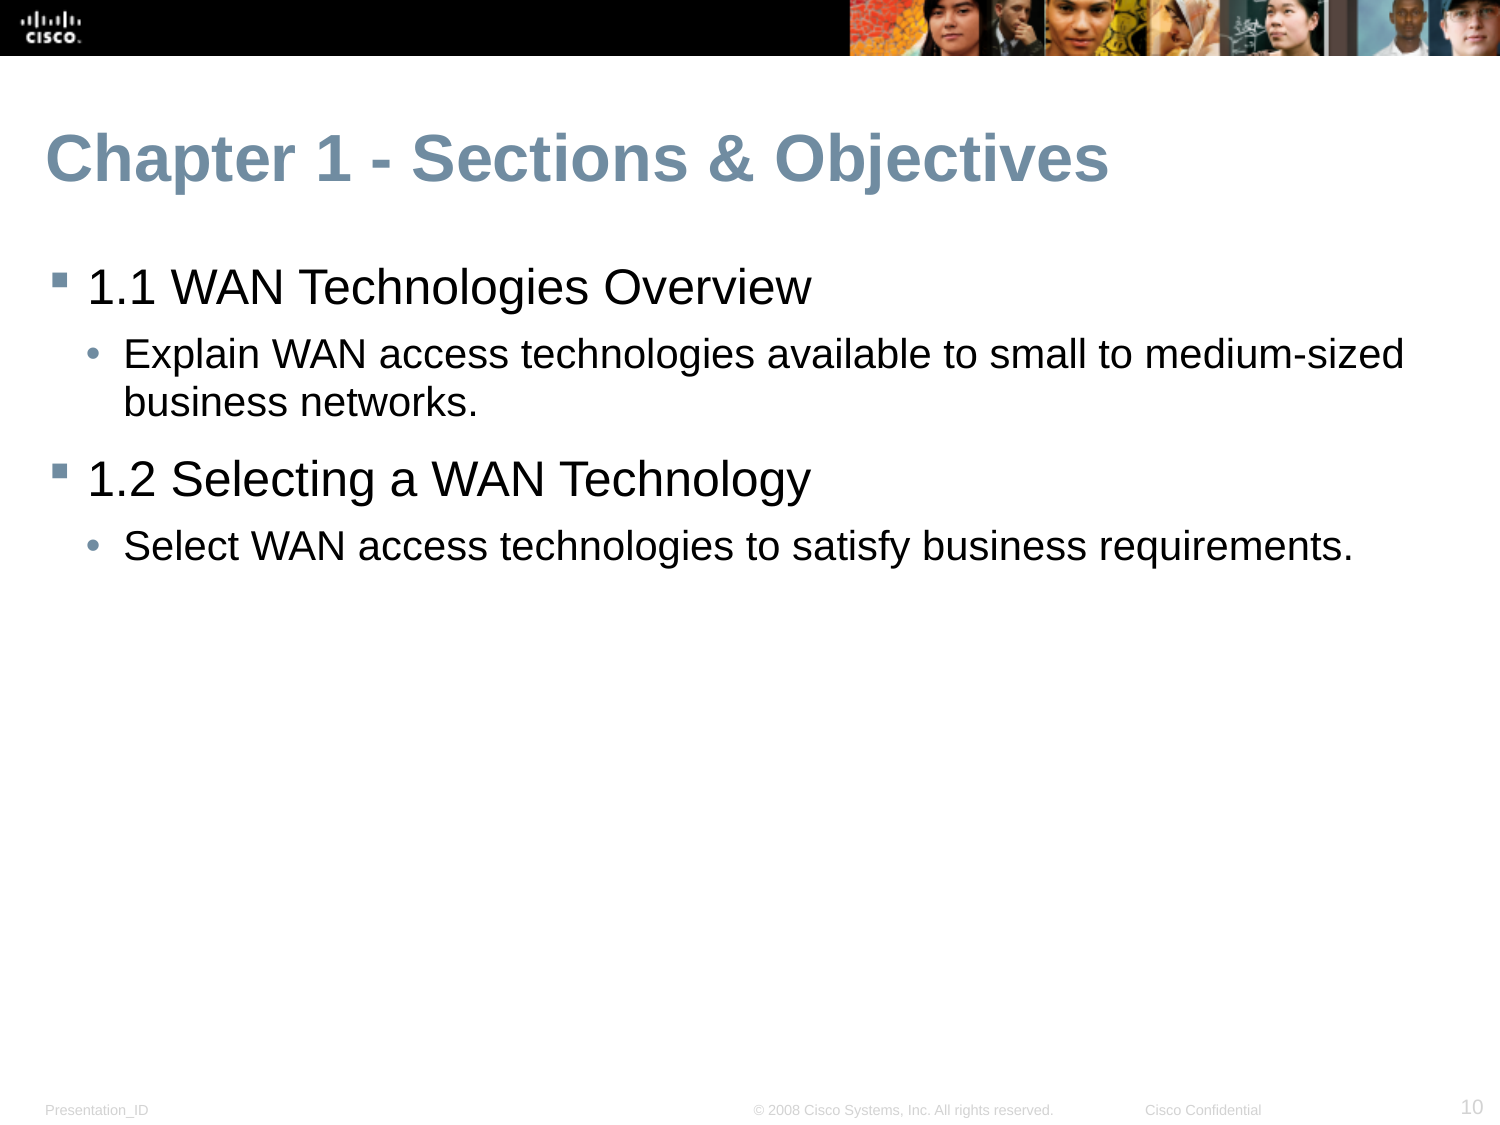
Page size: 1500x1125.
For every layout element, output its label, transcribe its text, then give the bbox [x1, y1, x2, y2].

title Chapter 1 - Sections & Objectives [31, 64, 1471, 203]
picture [0, 0, 1500, 56]
list 1.1 WAN Technologies Overview Explain WAN access technologies available to small to medium-sized business networks. 1.2 Selecting a WAN Technology Select WAN access technologies to satisfy business requirements. [34, 252, 1468, 1061]
